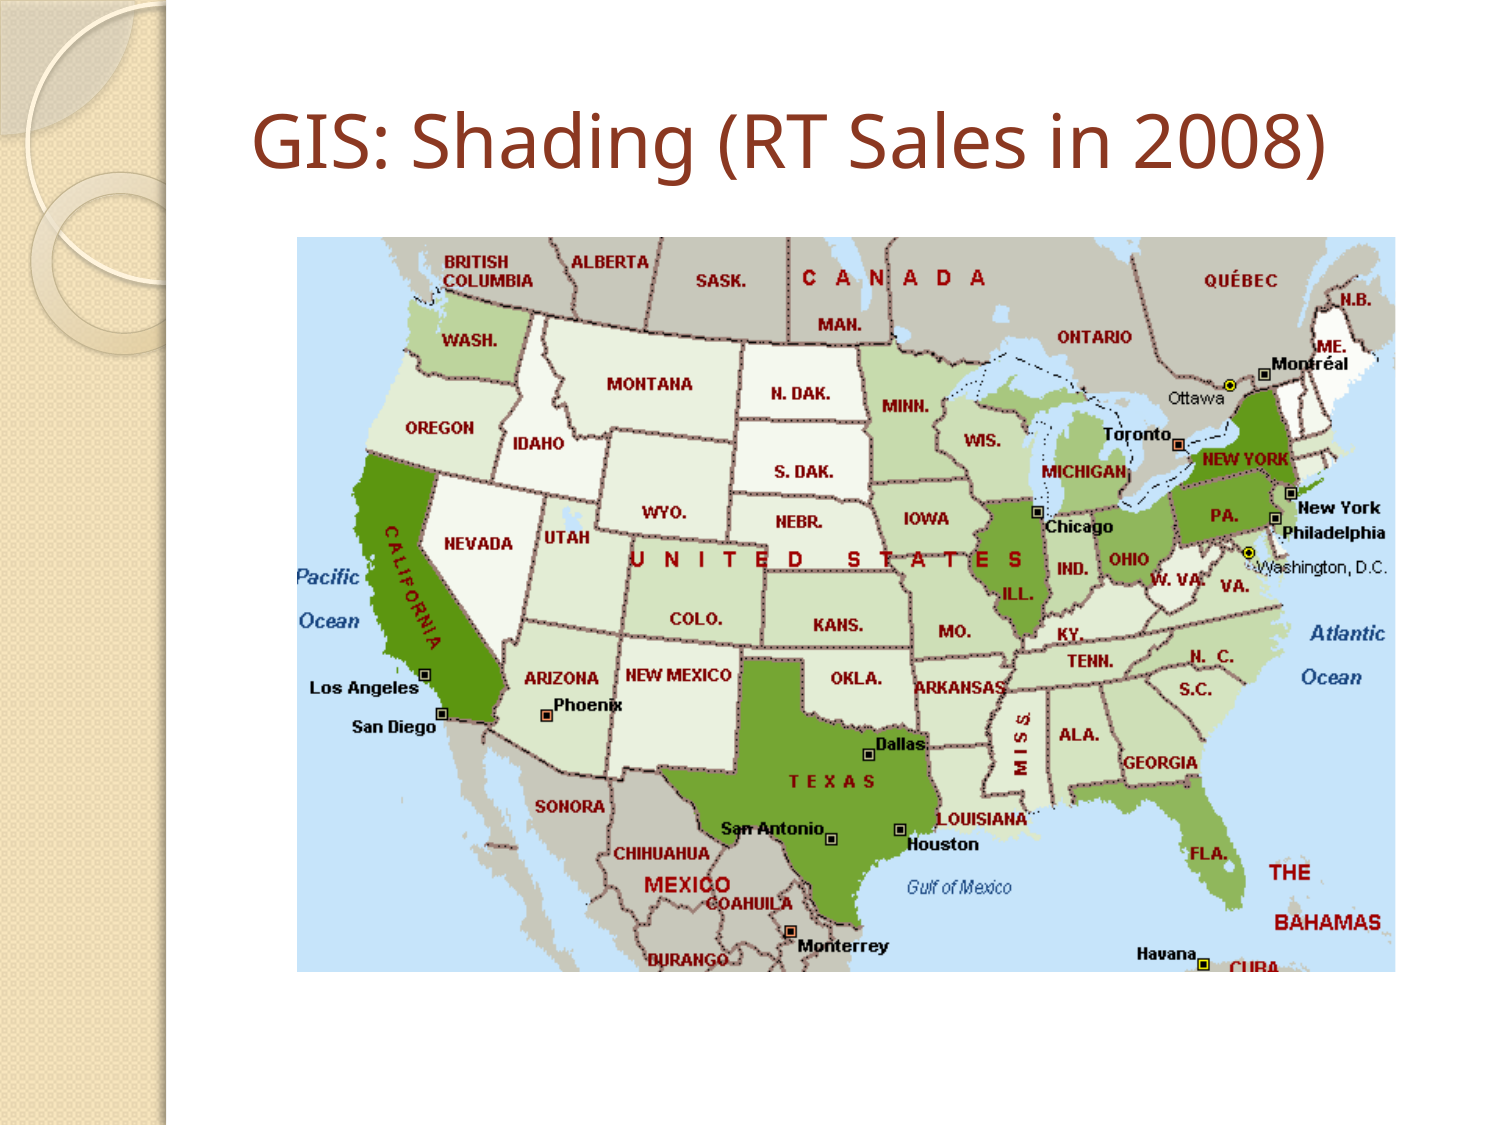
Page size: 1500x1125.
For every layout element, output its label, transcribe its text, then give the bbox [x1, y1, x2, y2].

picture [296, 237, 1396, 972]
title GIS: Shading (RT Sales in 2008) [235, 45, 1466, 233]
